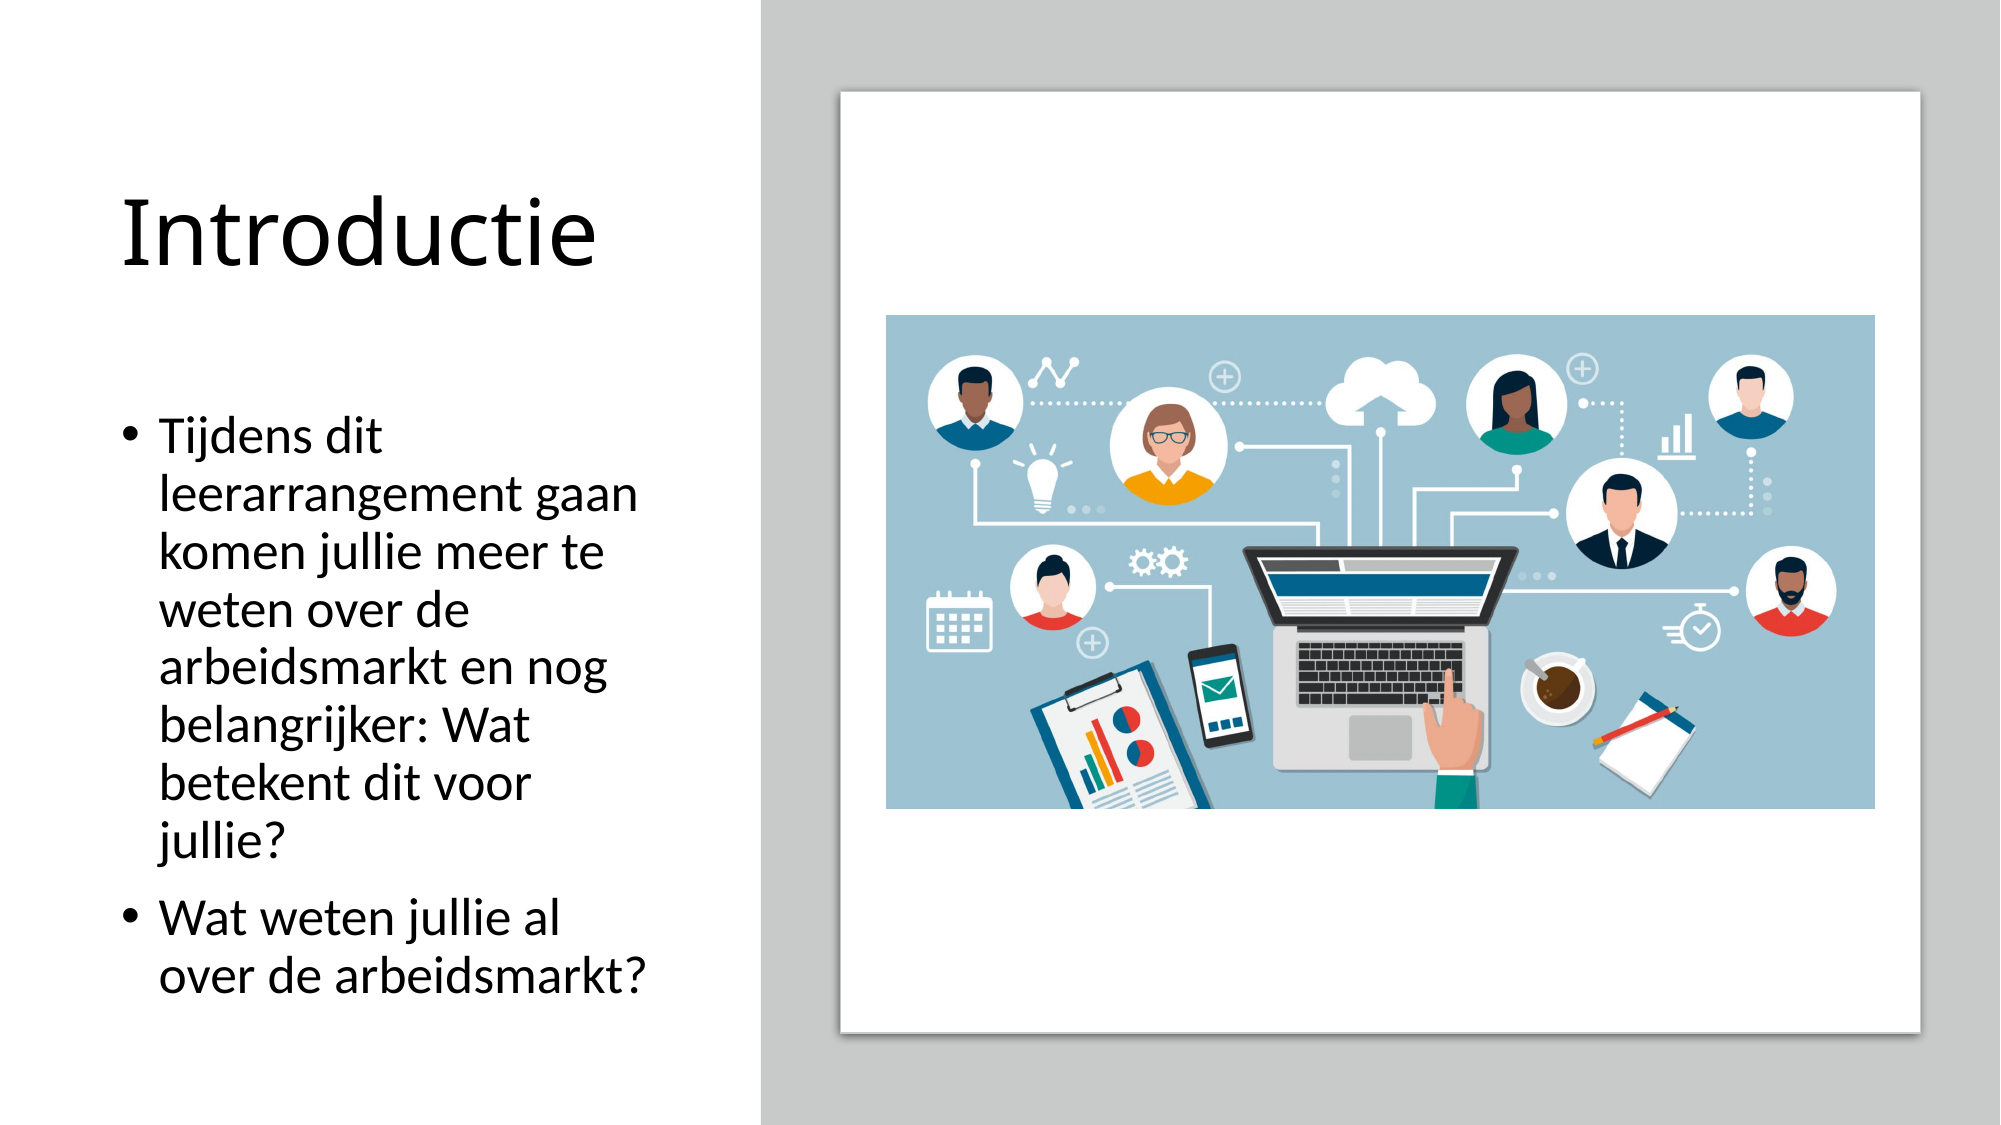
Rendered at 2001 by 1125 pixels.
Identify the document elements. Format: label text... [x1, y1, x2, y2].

text_box [760, 0, 2000, 1125]
list Tijdens dit leerarrangement gaan komen jullie meer te weten over de arbeidsmarkt en nog belangrijker: Wat betekent dit voor jullie? Wat weten jullie al over de arbeidsmarkt? [106, 399, 682, 1021]
text_box [839, 90, 1922, 1034]
picture [886, 315, 1875, 809]
title Introductie [106, 103, 682, 370]
